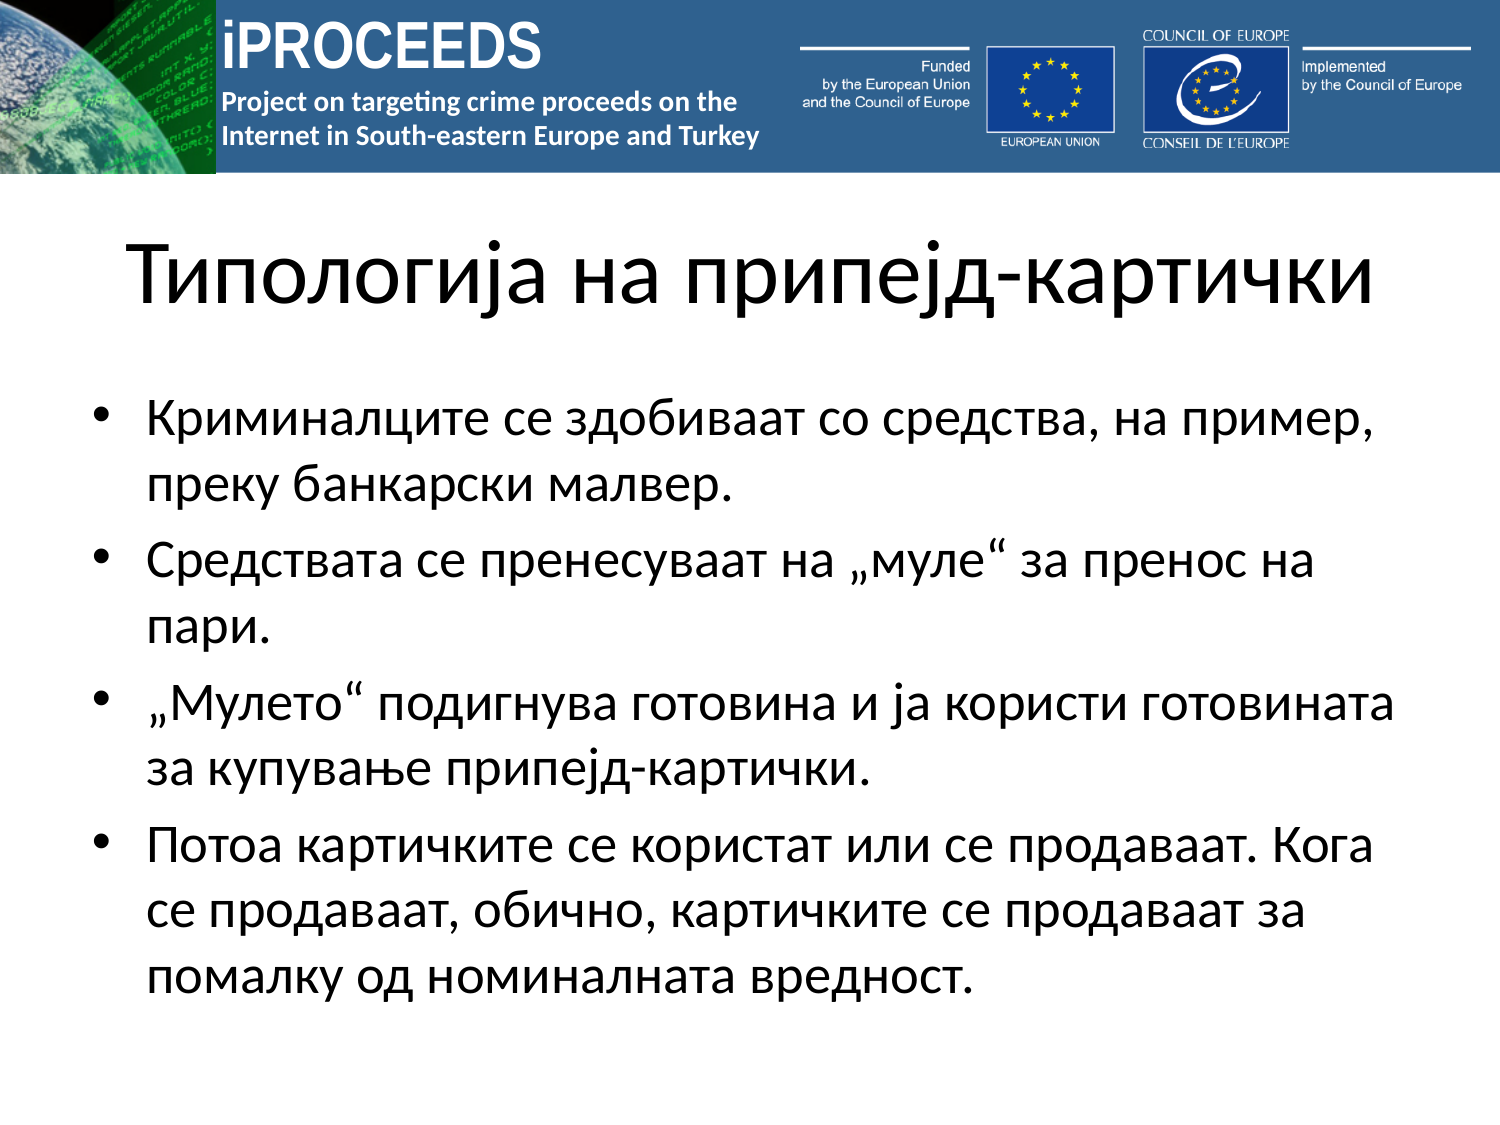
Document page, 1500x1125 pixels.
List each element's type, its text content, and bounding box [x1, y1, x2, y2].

title Типологија на припејд-картички [76, 172, 1427, 361]
picture [800, 30, 1471, 148]
picture [0, 0, 216, 174]
list Криминалците се здобиваат со средства, на пример, преку банкарски малвер. Средствата се пренесуваат на „муле“ за пренос на пари. „Мулето“ подигнува готовина и ја користи готовината за купување припејд-картички. Потоа картичките се користат или се продаваат. Кога се продаваат, обично, картичките се продаваат за помалку од номиналната вредност. [76, 373, 1427, 1017]
